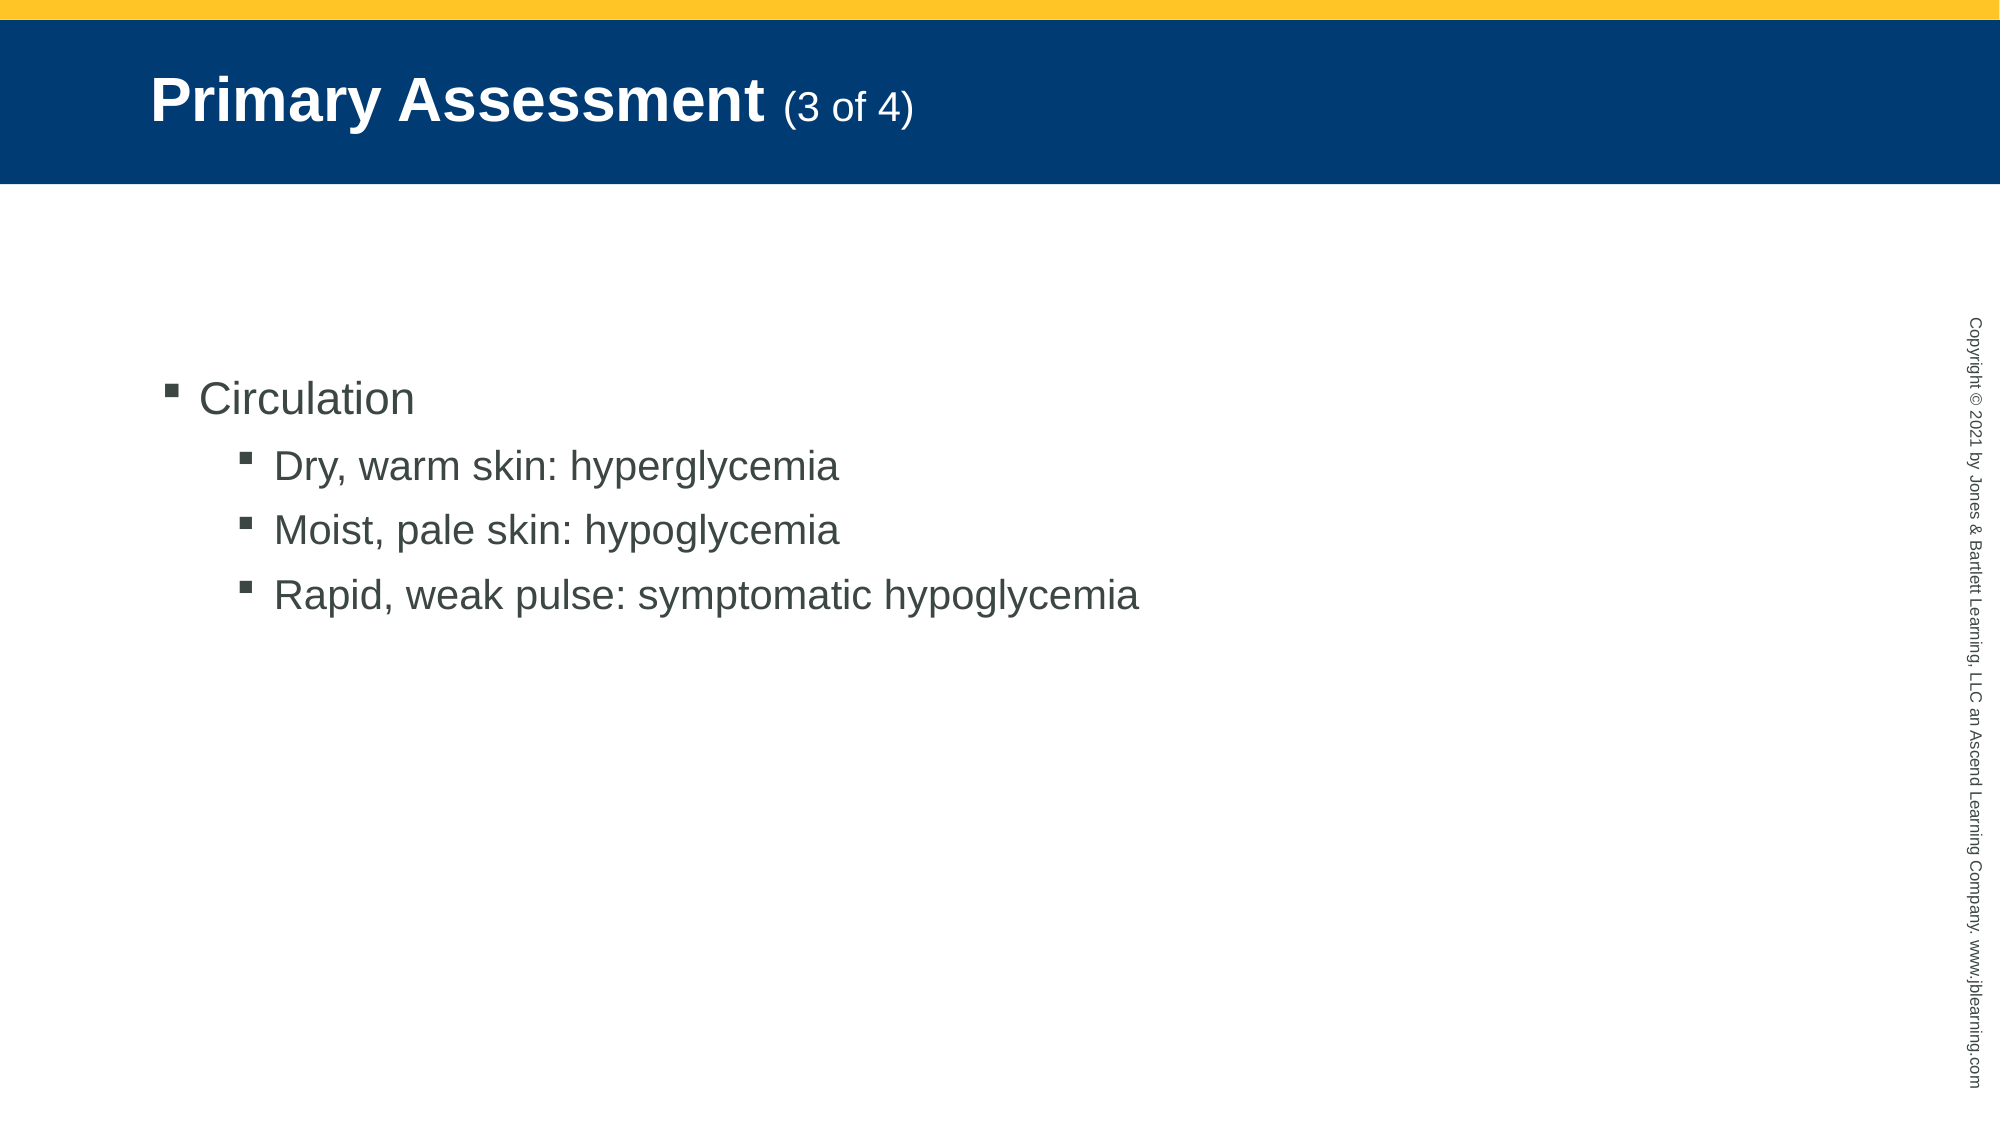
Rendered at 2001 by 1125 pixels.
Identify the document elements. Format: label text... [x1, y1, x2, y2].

title Primary Assessment (3 of 4) [0, 19, 2000, 185]
list Circulation Dry, warm skin: hyperglycemia Moist, pale skin: hypoglycemia Rapid, weak pulse: symptomatic hypoglycemia [146, 361, 1859, 1016]
